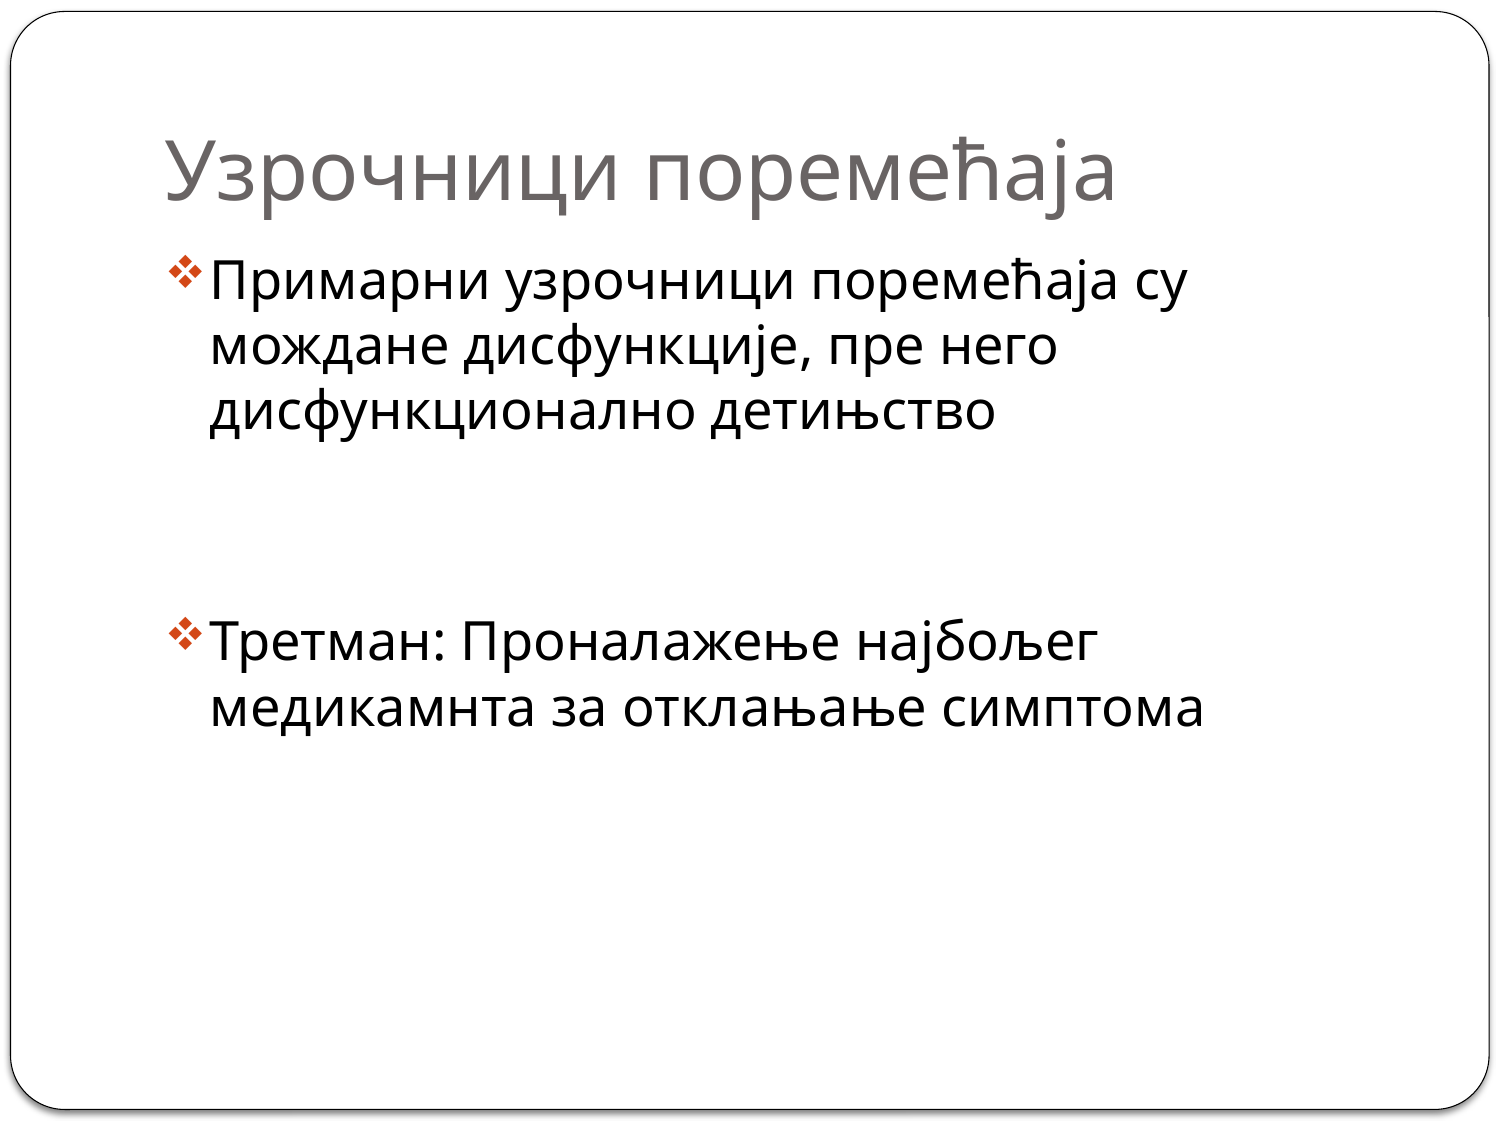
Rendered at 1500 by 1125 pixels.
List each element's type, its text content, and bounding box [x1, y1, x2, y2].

title Узрочници поремећаја [150, 45, 1425, 233]
list Примарни узрочници поремећаја су мождане дисфункције, пре него дисфункционално детињство Третман: Проналажење најбољег медикамнта за отклањање симптома [150, 237, 1425, 988]
